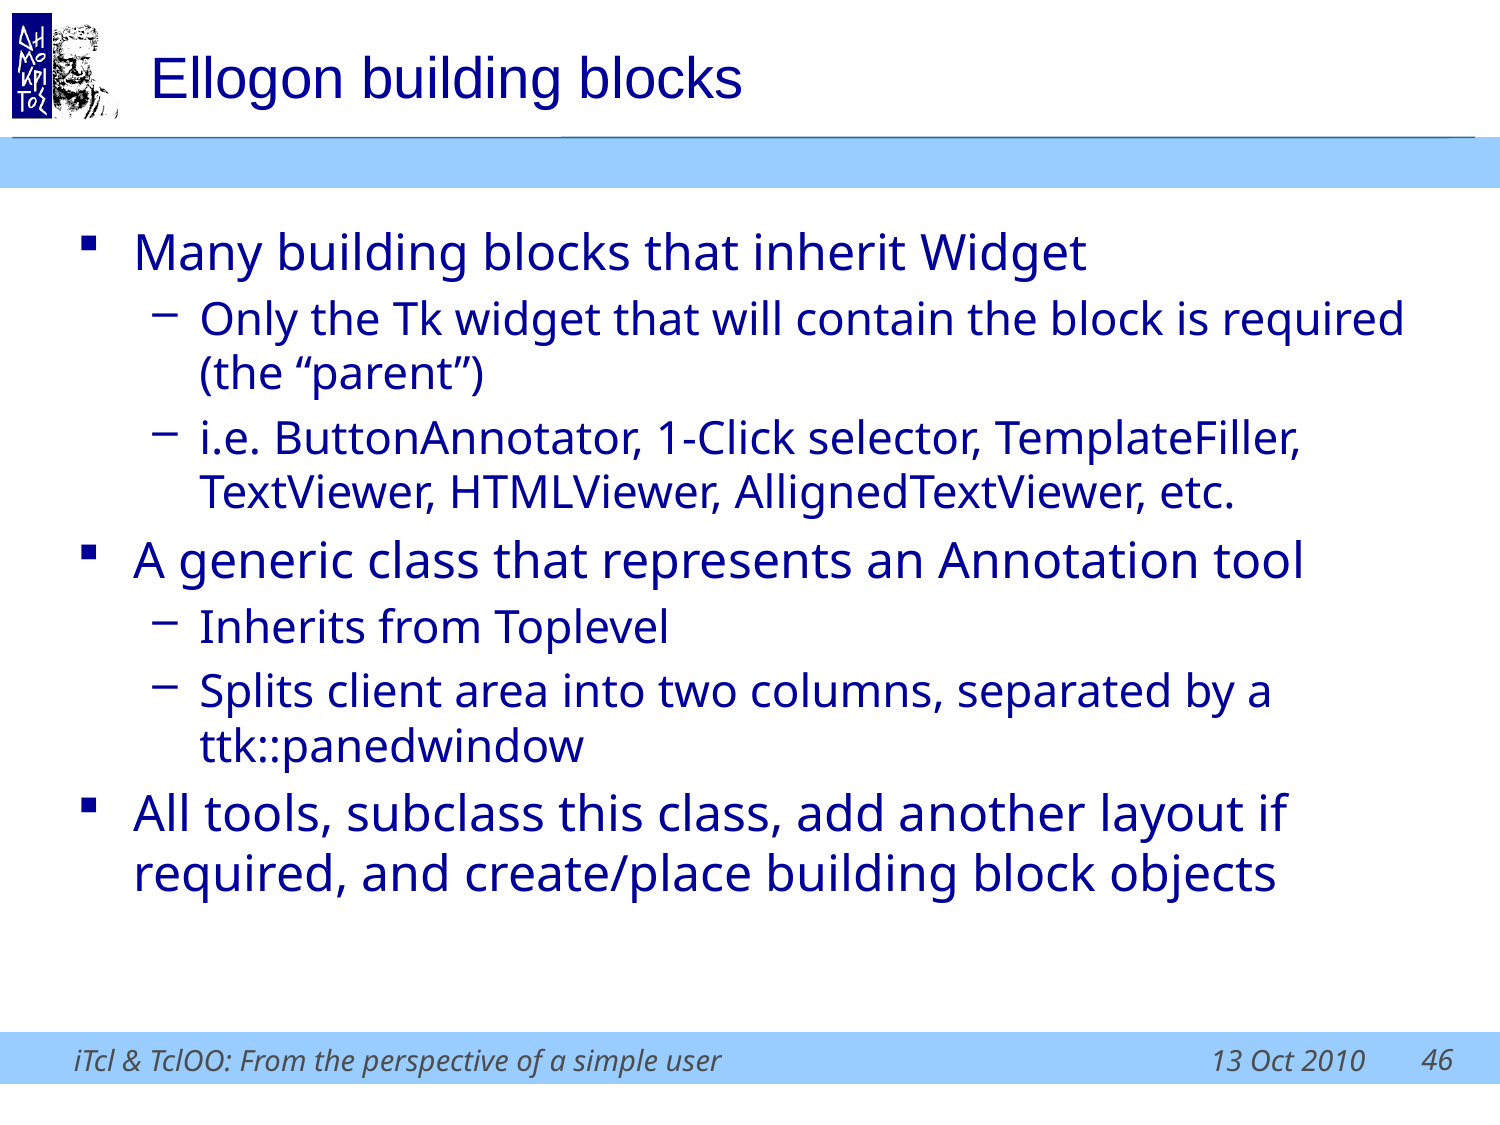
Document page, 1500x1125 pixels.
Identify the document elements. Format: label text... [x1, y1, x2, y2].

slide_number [1190, 1034, 1381, 1086]
title Ellogon building blocks [135, 12, 1476, 138]
picture [11, 13, 118, 120]
slide_number 46 [1399, 1033, 1476, 1084]
footer iTcl & TclOO: From the perspective of a simple user [58, 1034, 1190, 1086]
list Many building blocks that inherit Widget Only the Tk widget that will contain the block is required (the “parent”) i.e. ButtonAnnotator, 1-Click selector, TemplateFiller, TextViewer, HTMLViewer, AllignedTextViewer, etc. A generic class that represents an Annotation tool Inherits from Toplevel Splits client area into two columns, separated by a ttk::panedwindow All tools, subclass this class, add another layout if required, and create/place building block objects [62, 212, 1438, 1001]
